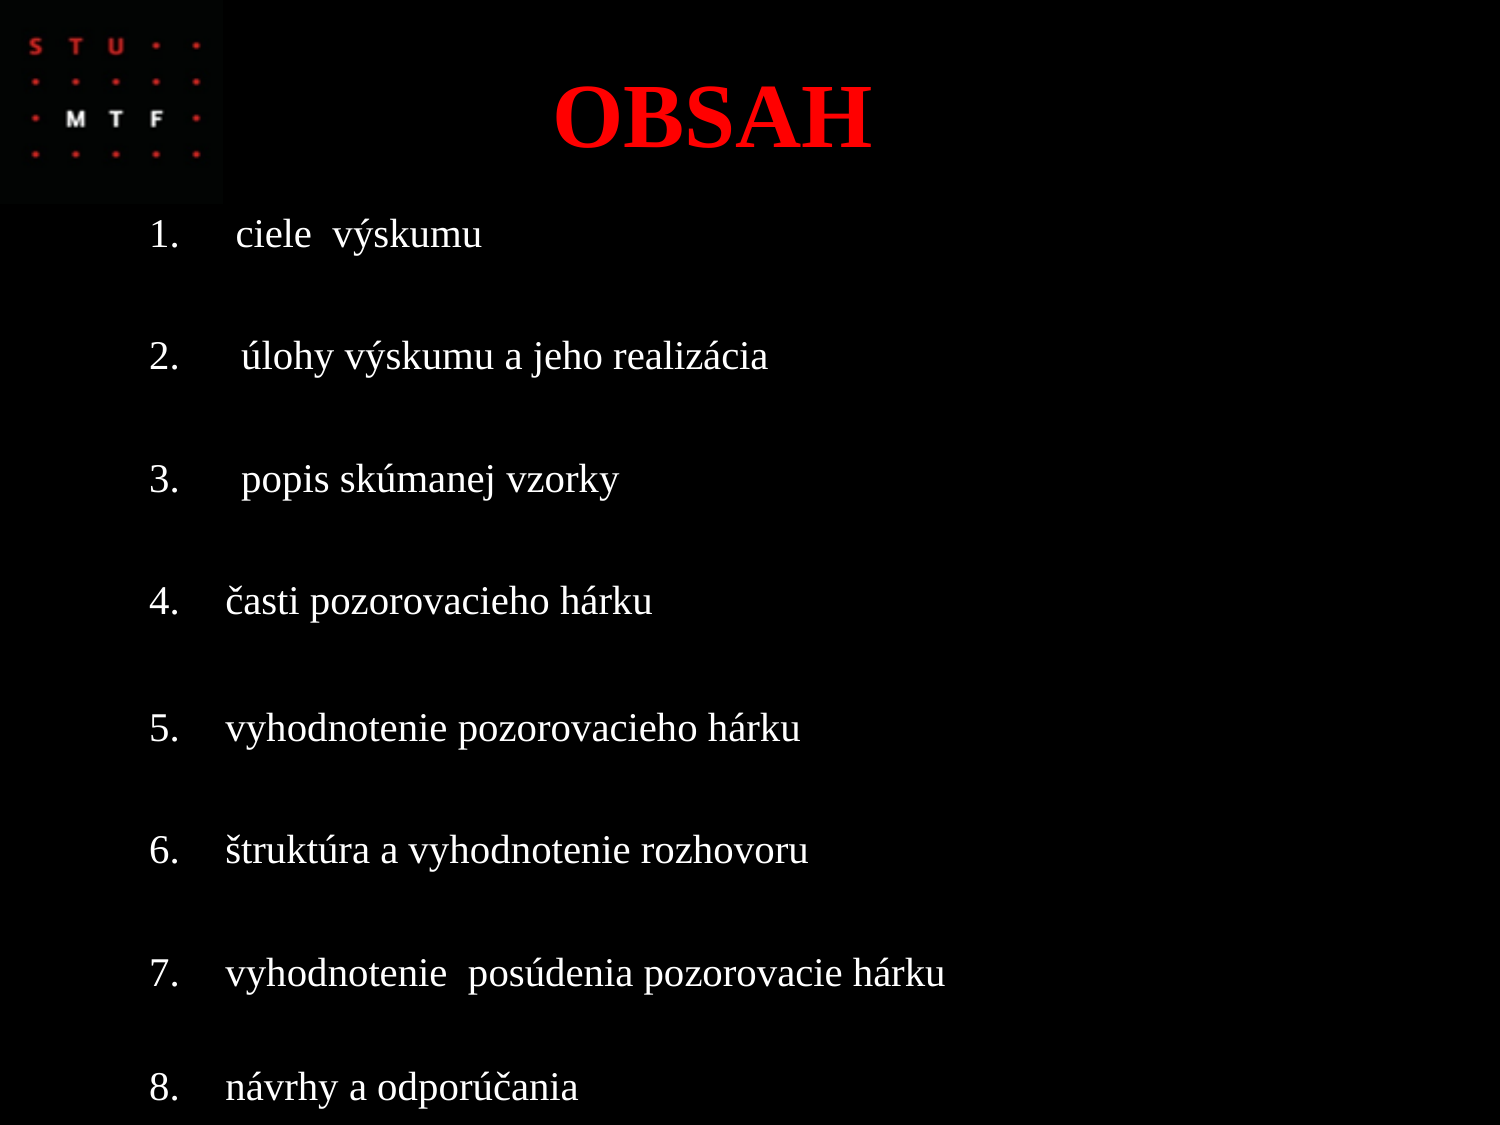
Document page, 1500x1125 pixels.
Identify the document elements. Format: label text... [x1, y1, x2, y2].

picture [0, 0, 223, 205]
title OBSAH [227, 45, 1425, 176]
list ciele výskumu 2. úlohy výskumu a jeho realizácia 3. popis skúmanej vzorky časti pozorovacieho hárku vyhodnotenie pozorovacieho hárku 6. štruktúra a vyhodnotenie rozhovoru 7. vyhodnotenie posúdenia pozorovacie hárku 8. návrhy a odporúčania [75, 199, 1425, 1125]
